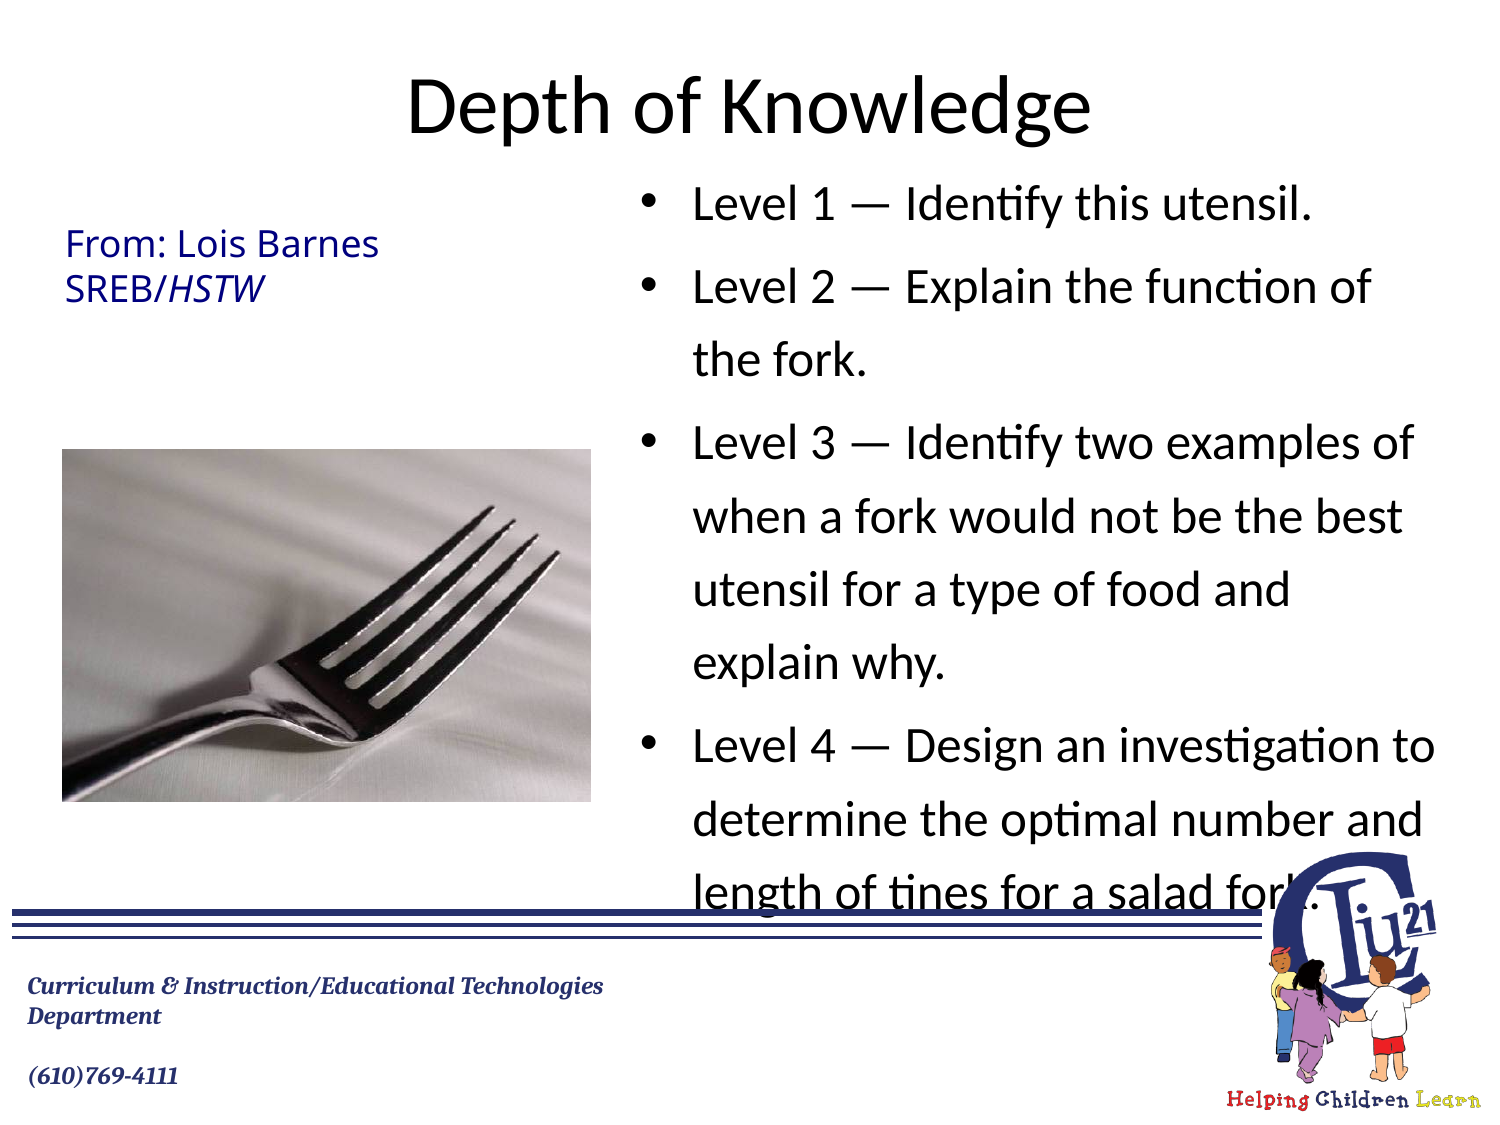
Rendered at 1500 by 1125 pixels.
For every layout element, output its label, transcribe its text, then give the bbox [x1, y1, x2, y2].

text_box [12, 837, 1500, 1121]
list Level 1 — Identify this utensil. Level 2 — Explain the function of the fork. Level 3 — Identify two examples of when a fork would not be the best utensil for a type of food and explain why. Level 4 — Design an investigation to determine the optimal number and length of tines for a salad fork. [624, 149, 1463, 835]
title Depth of Knowledge [112, 24, 1388, 175]
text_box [62, 449, 591, 802]
text_box From: Lois Barnes SREB/HSTW [49, 212, 588, 318]
